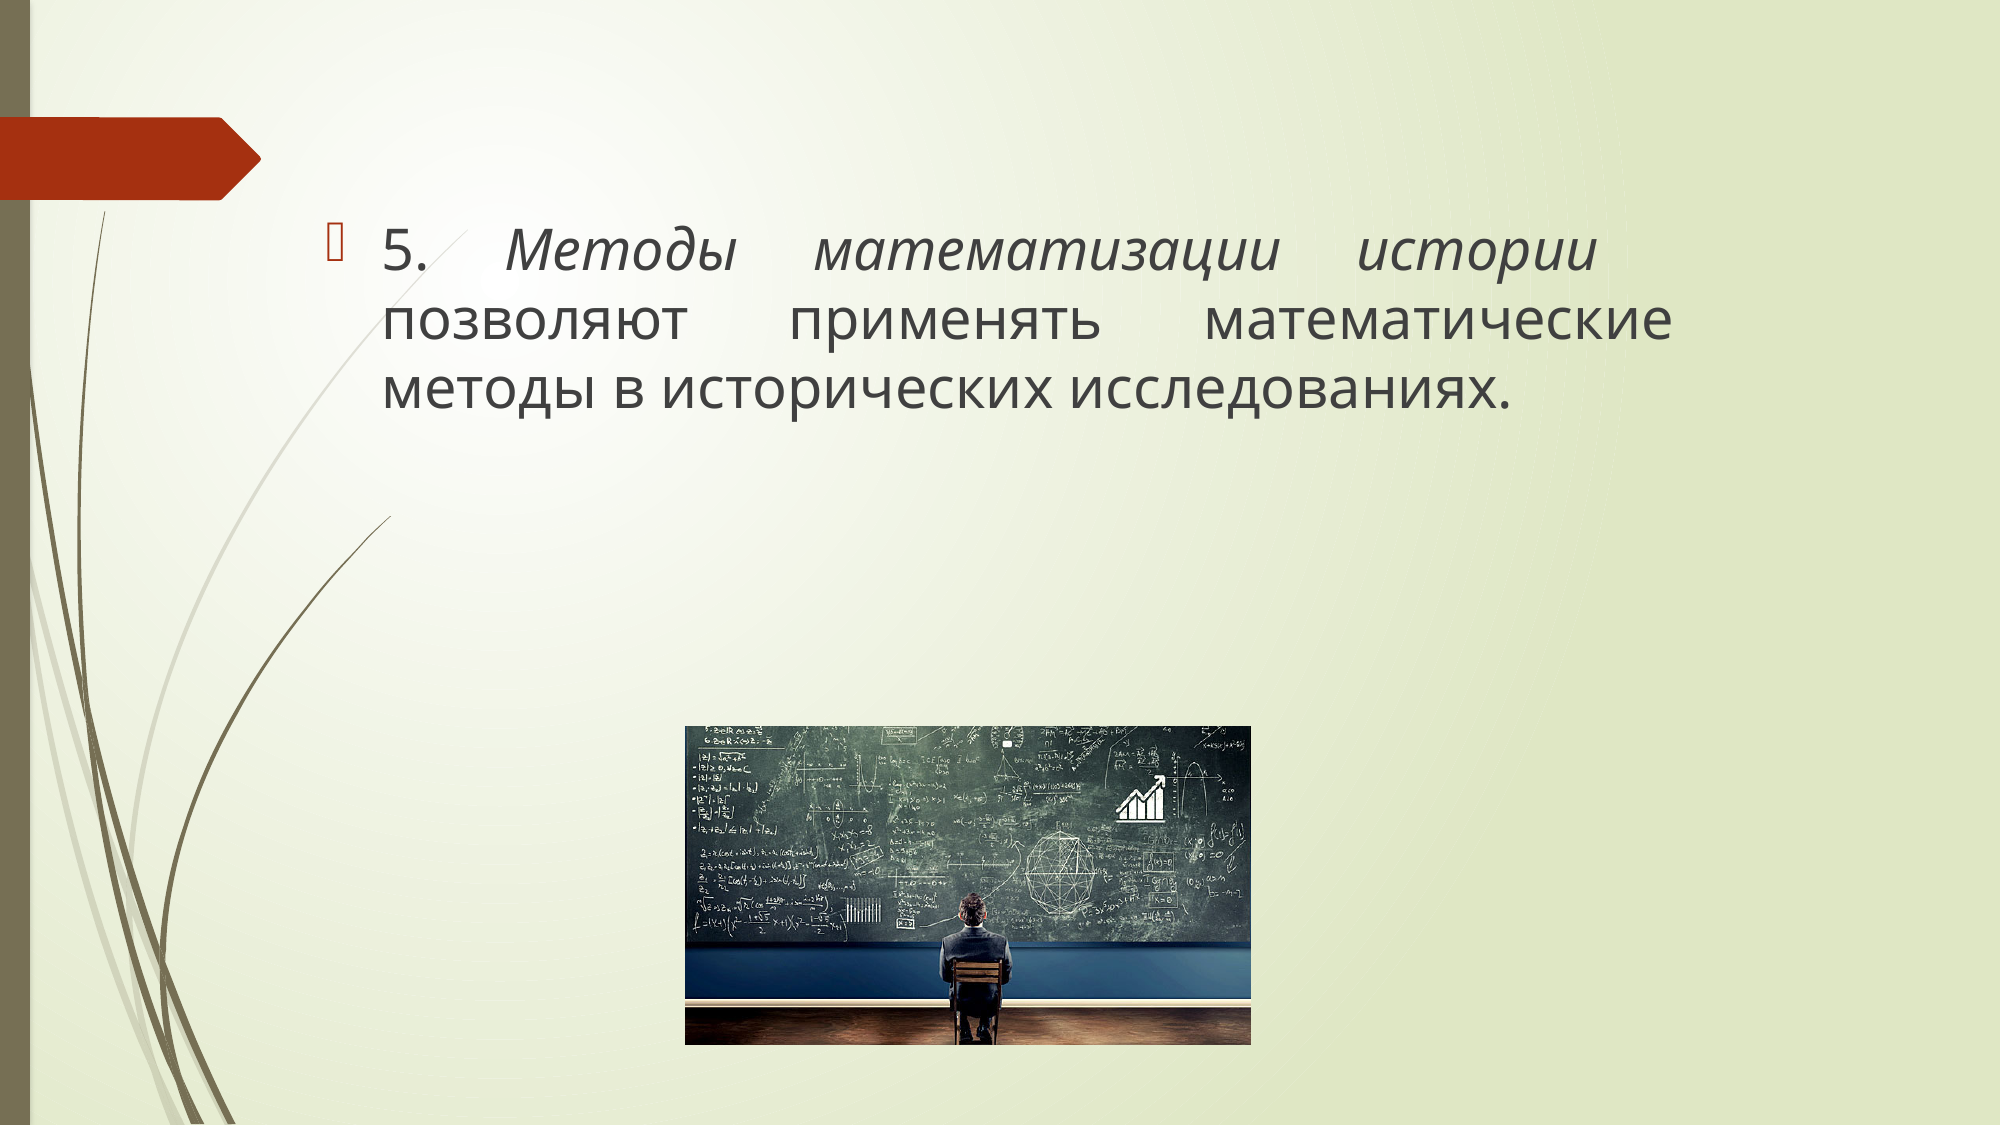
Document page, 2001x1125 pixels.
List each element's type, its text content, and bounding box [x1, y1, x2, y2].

picture [685, 726, 1251, 1045]
list 5. Методы математизации истории позволяют применять математические методы в исторических исследованиях. [310, 205, 1690, 430]
